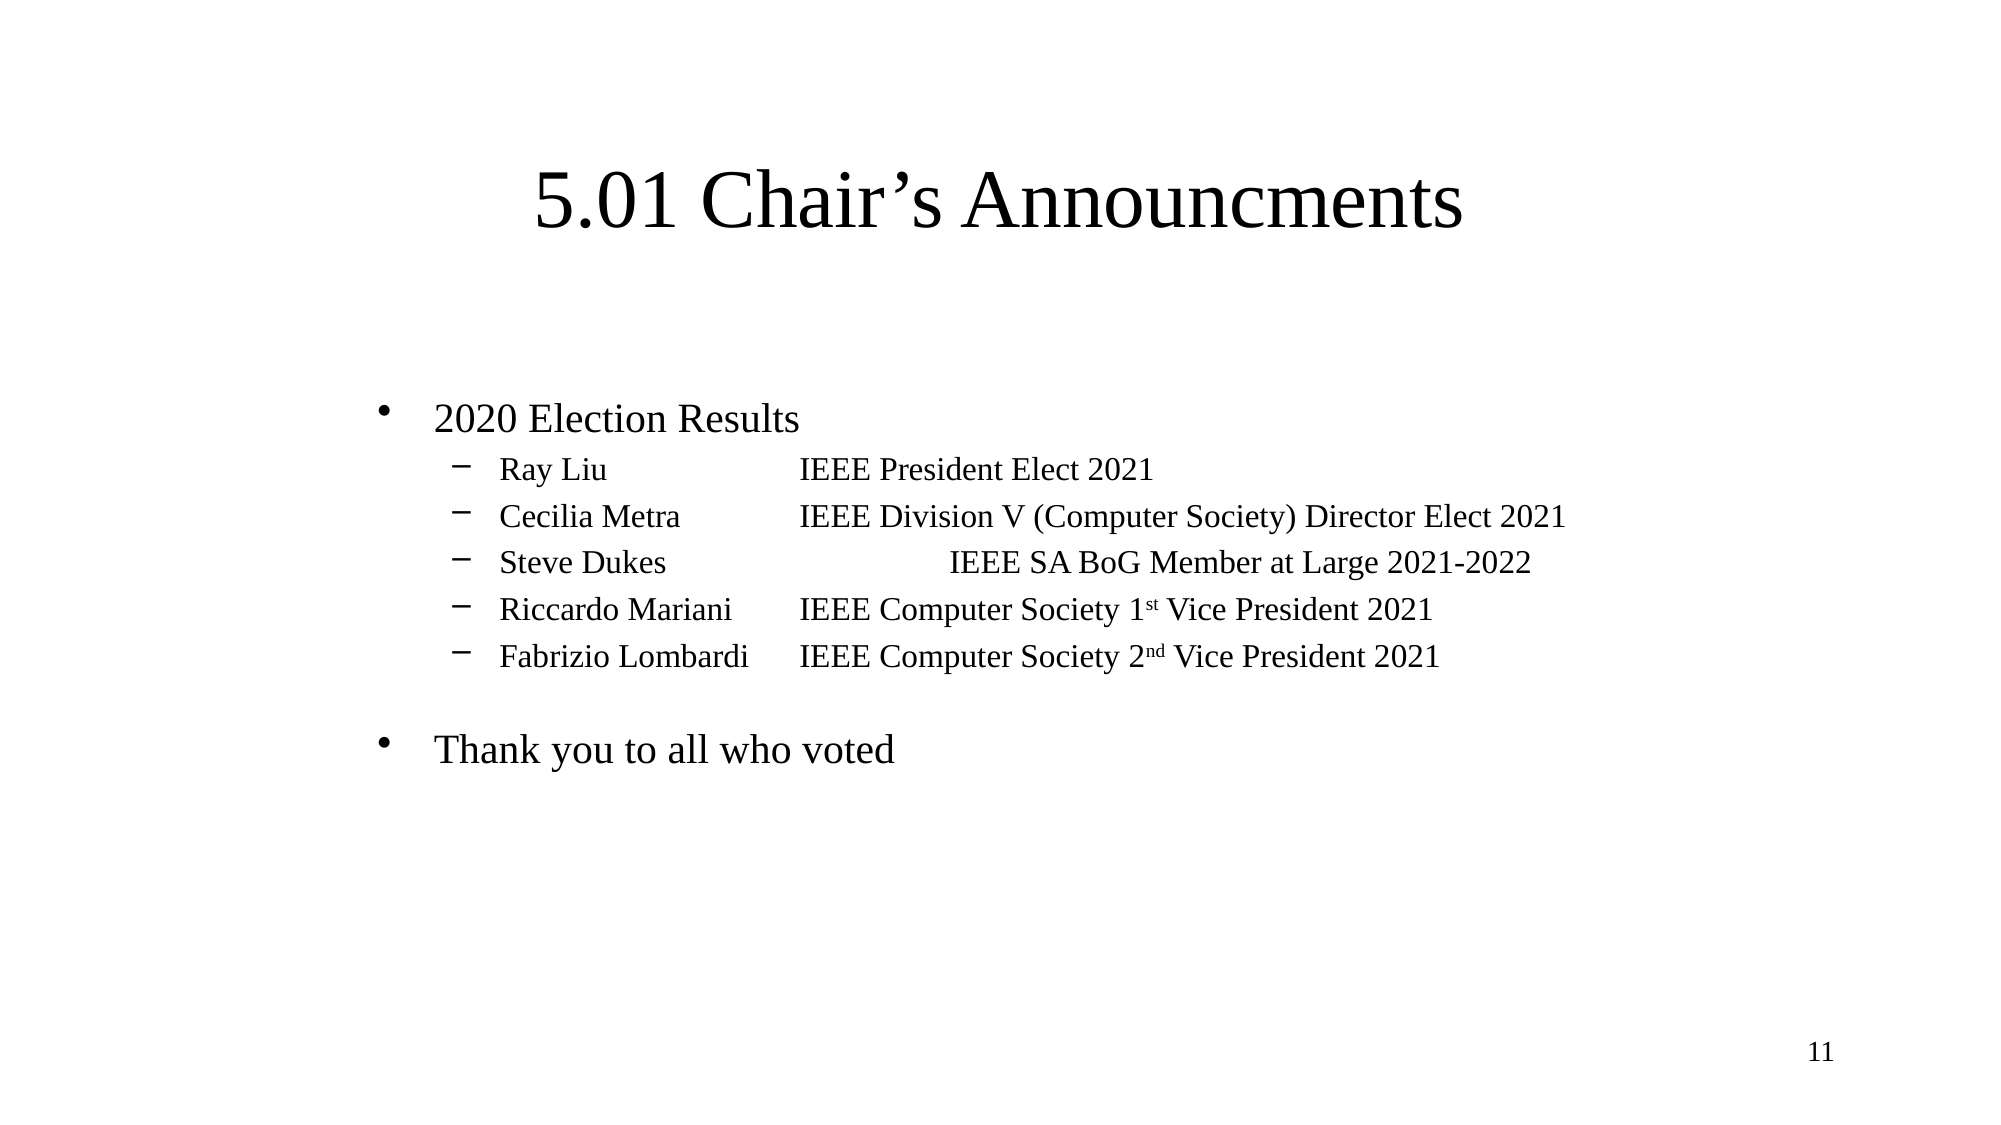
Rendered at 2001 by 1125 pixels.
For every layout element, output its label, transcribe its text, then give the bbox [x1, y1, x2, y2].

slide_number 11 [1433, 1024, 1851, 1101]
title 5.01 Chair’s Announcments [149, 99, 1851, 288]
list 2020 Election Results Ray Liu IEEE President Elect 2021 Cecilia Metra IEEE Division V (Computer Society) Director Elect 2021 Steve Dukes IEEE SA BoG Member at Large 2021-2022 Riccardo Mariani IEEE Computer Society 1st Vice President 2021 Fabrizio Lombardi IEEE Computer Society 2nd Vice President 2021 Thank you to all who voted [362, 324, 1638, 1001]
